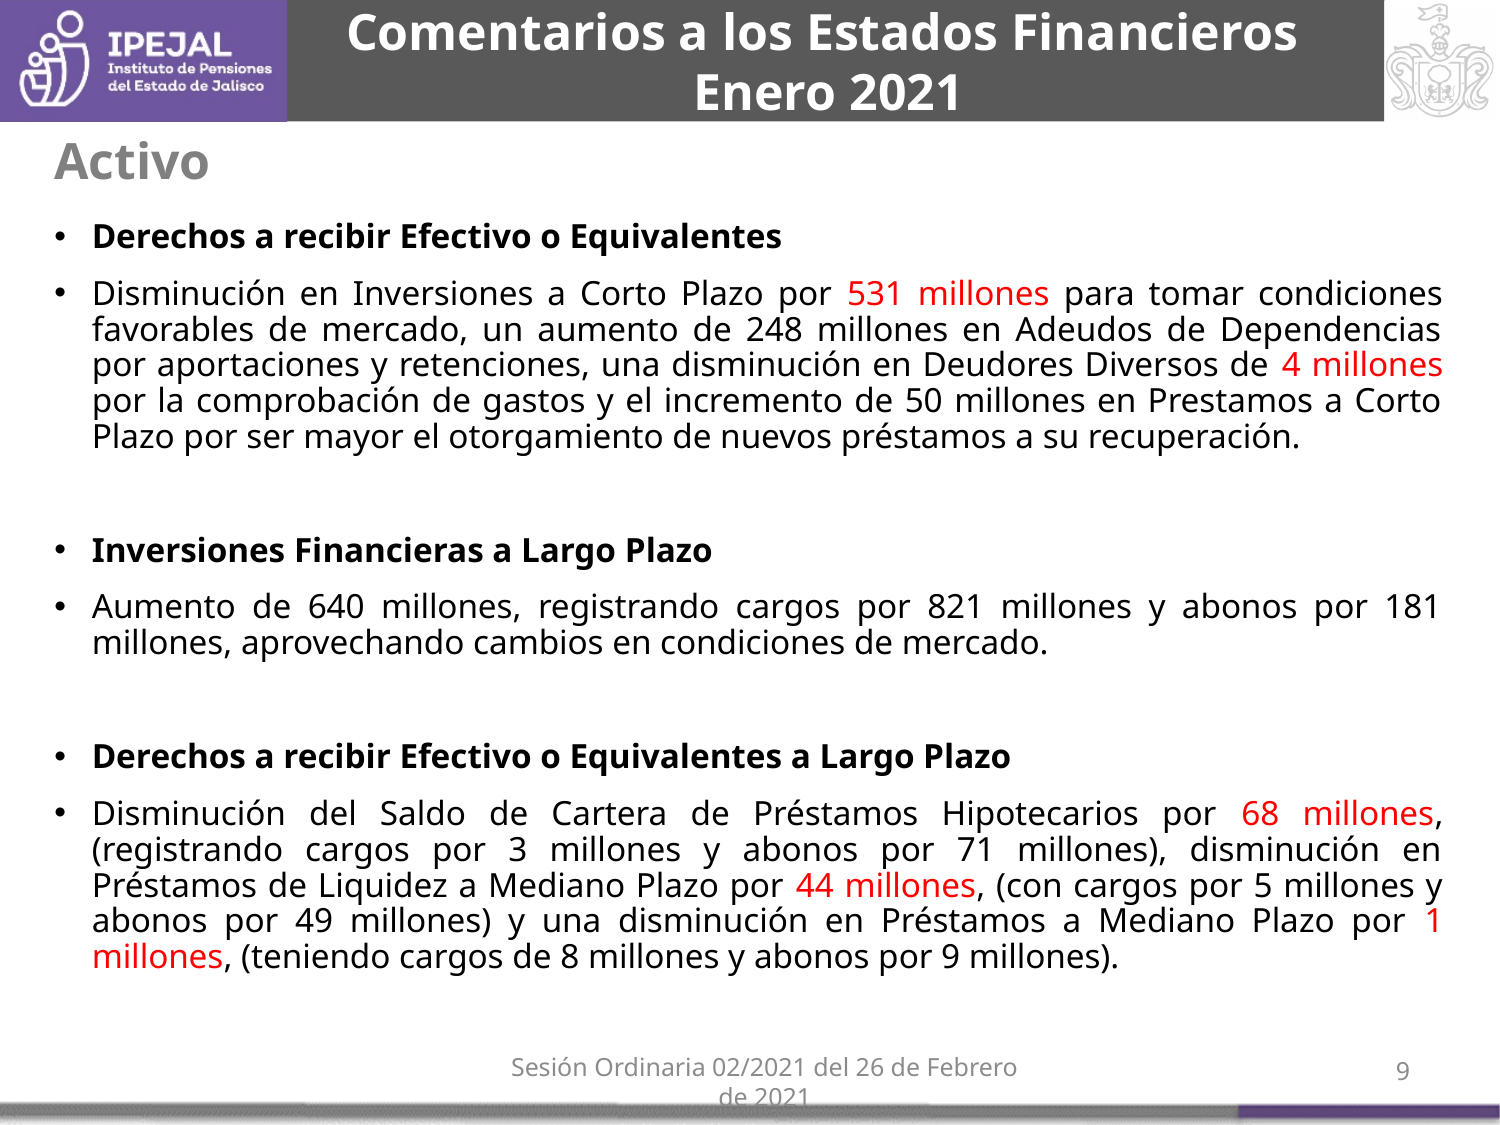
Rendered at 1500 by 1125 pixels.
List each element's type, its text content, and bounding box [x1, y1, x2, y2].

text_box Sesión Ordinaria 02/2021 del 26 de Febrero de 2021 [483, 1051, 1046, 1112]
text_box Activo [39, 129, 264, 198]
text_box Derechos a recibir Efectivo o Equivalentes Disminución en Inversiones a Corto Plazo por 531 millones para tomar condiciones favorables de mercado, un aumento de 248 millones en Adeudos de Dependencias por aportaciones y retenciones, una disminución en Deudores Diversos de 4 millones por la comprobación de gastos y el incremento de 50 millones en Prestamos a Corto Plazo por ser mayor el otorgamiento de nuevos préstamos a su recuperación. Inversiones Financieras a Largo Plazo Aumento de 640 millones, registrando cargos por 821 millones y abonos por 181 millones, aprovechando cambios en condiciones de mercado. Derechos a recibir Efectivo o Equivalentes a Largo Plazo Disminución del Saldo de Cartera de Préstamos Hipotecarios por 68 millones, (registrando cargos por 3 millones y abonos por 71 millones), disminución en Préstamos de Liquidez a Mediano Plazo por 44 millones, (con cargos por 5 millones y abonos por 49 millones) y una disminución en Préstamos a Mediano Plazo por 1 millones, (teniendo cargos de 8 millones y abonos por 9 millones). [39, 212, 1459, 1023]
slide_number 8 [1074, 1042, 1425, 1103]
text_box Comentarios a los Estados Financieros Enero 2021 [315, 0, 1342, 128]
picture [0, 0, 288, 122]
picture [0, 1096, 1500, 1125]
